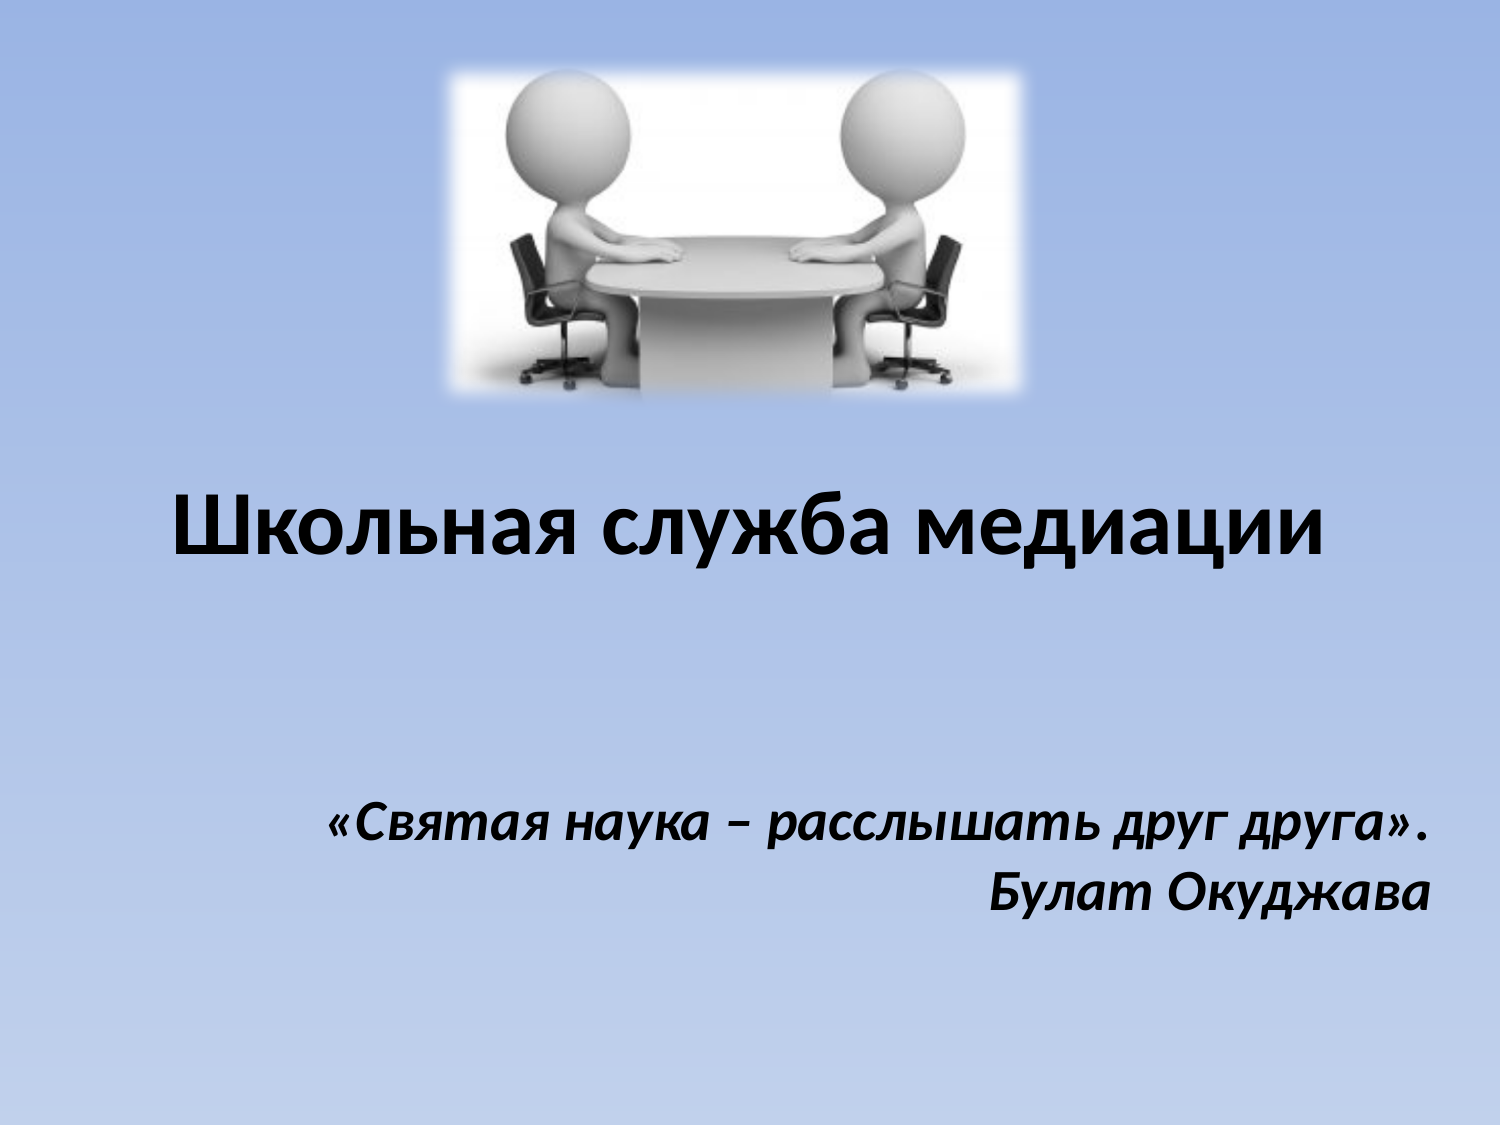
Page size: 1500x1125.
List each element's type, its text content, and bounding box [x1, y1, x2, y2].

picture [430, 54, 1041, 410]
title Школьная служба медиации [112, 397, 1388, 639]
text_box «Святая наука – расслышать друг друга». Булат Окуджава [253, 775, 1447, 930]
